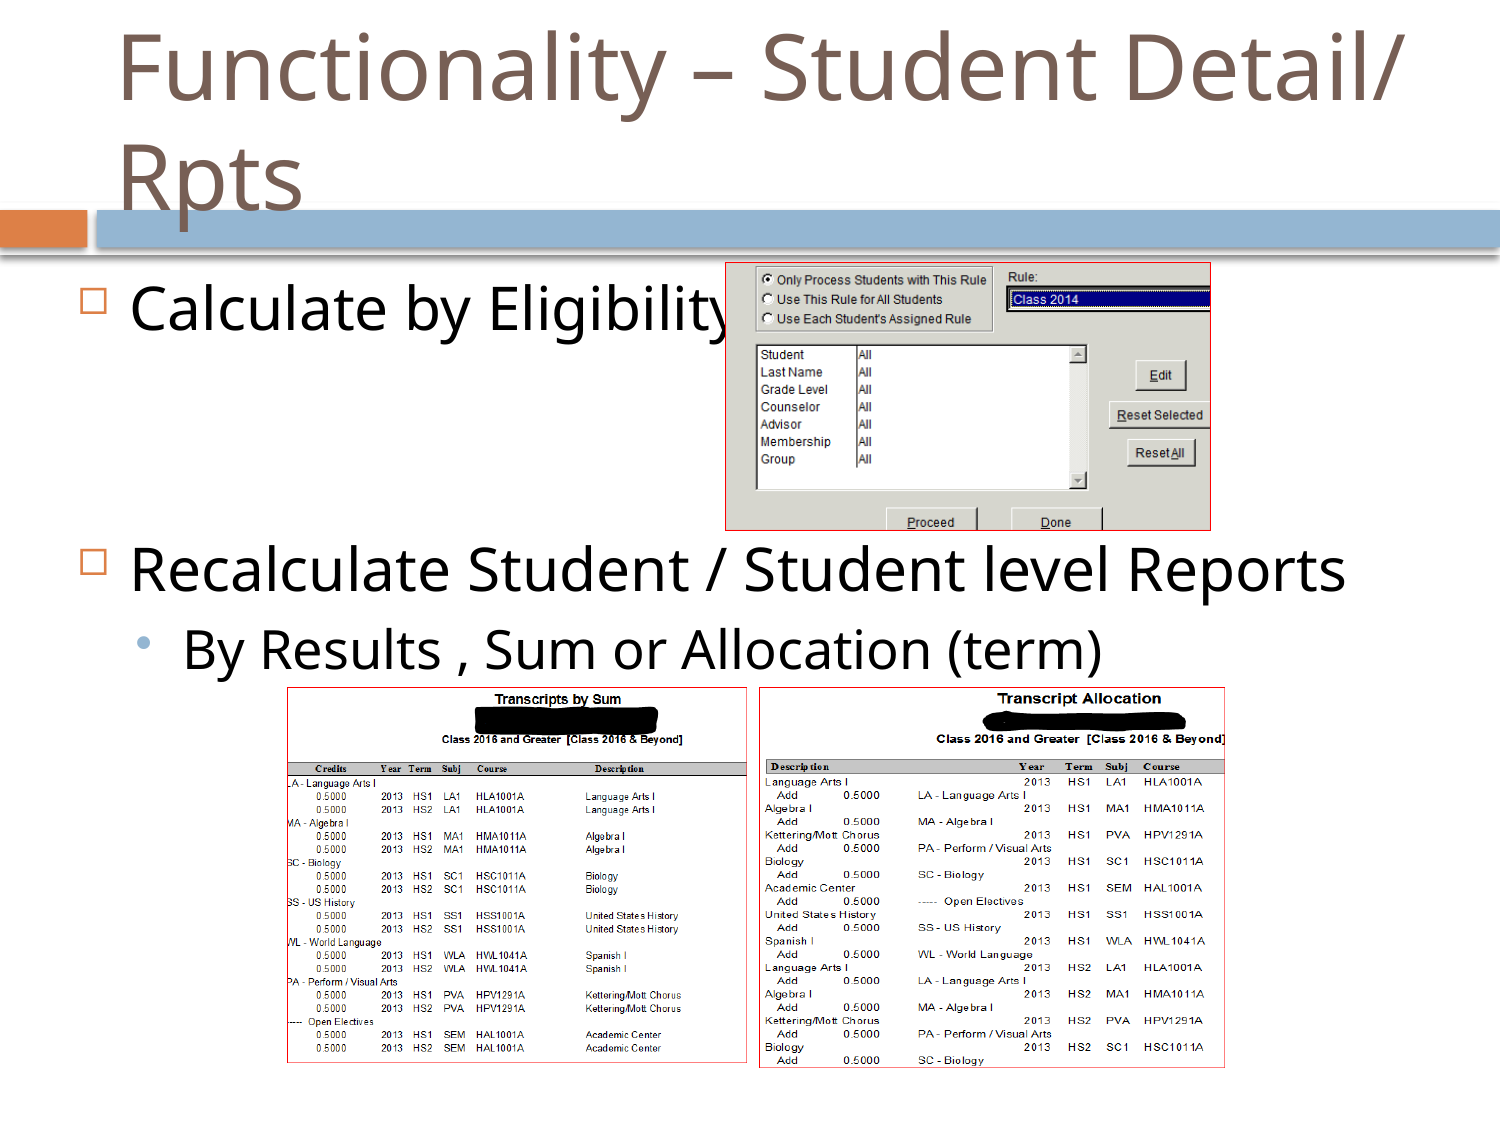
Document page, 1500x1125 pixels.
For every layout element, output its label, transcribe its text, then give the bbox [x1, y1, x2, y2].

picture [287, 687, 748, 1063]
picture [724, 262, 1212, 531]
picture [759, 687, 1226, 1069]
title Functionality – Student Detail/ Rpts [100, 37, 1438, 200]
list Calculate by Eligibility Recalculate Student / Student level Reports By Results , Sum or Allocation (term) [62, 262, 1475, 1075]
